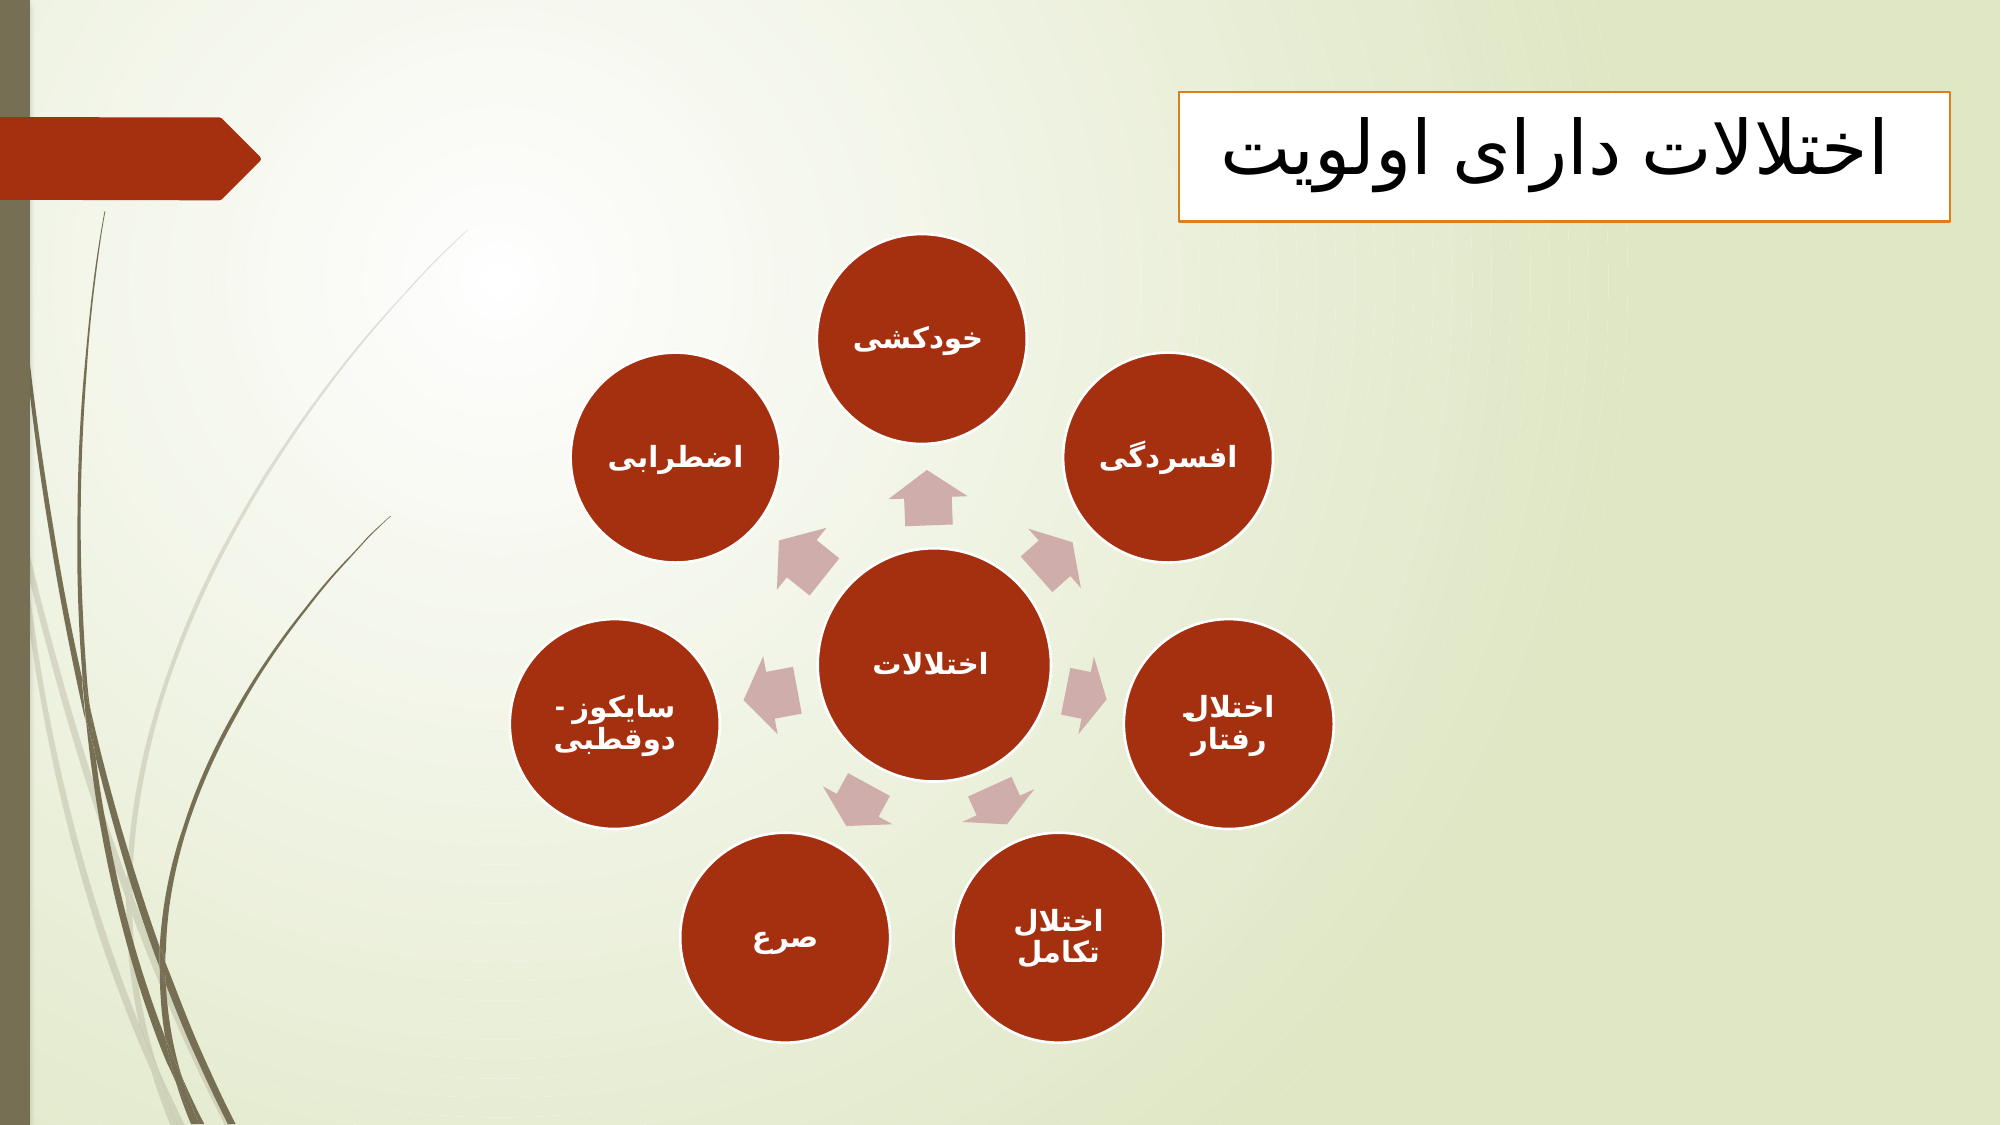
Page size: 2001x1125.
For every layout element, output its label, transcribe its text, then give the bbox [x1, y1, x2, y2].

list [287, 233, 1557, 1044]
title اختلالات دارای اولویت [1178, 91, 1951, 223]
